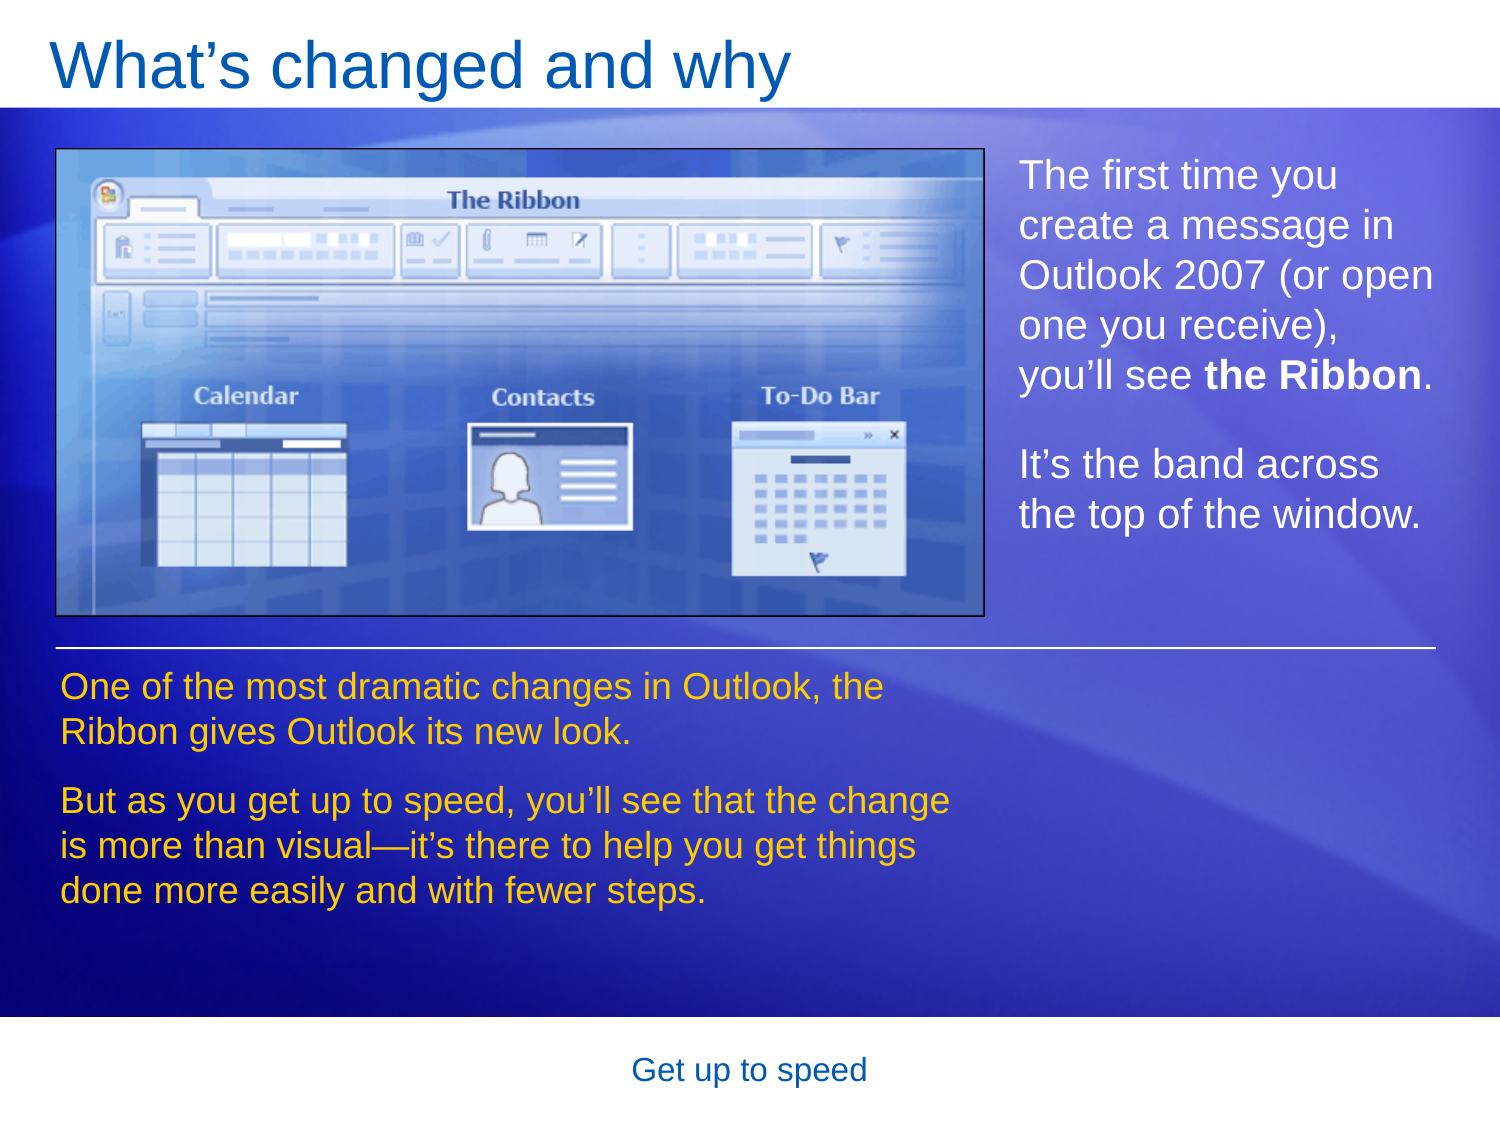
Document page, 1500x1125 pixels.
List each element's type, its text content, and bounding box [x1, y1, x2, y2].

text_box The first time you create a message in Outlook 2007 (or open one you receive), you’ll see the Ribbon. It’s the band across the top of the window. [1003, 140, 1454, 626]
picture [0, 108, 1500, 1017]
text_box One of the most dramatic changes in Outlook, the Ribbon gives Outlook its new look. But as you get up to speed, you’ll see that the change is more than visual—it’s there to help you get things done more easily and with fewer steps. [45, 655, 988, 977]
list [55, 148, 985, 617]
footer Get up to speed [445, 1016, 1055, 1096]
title What’s changed and why [34, 11, 1352, 114]
